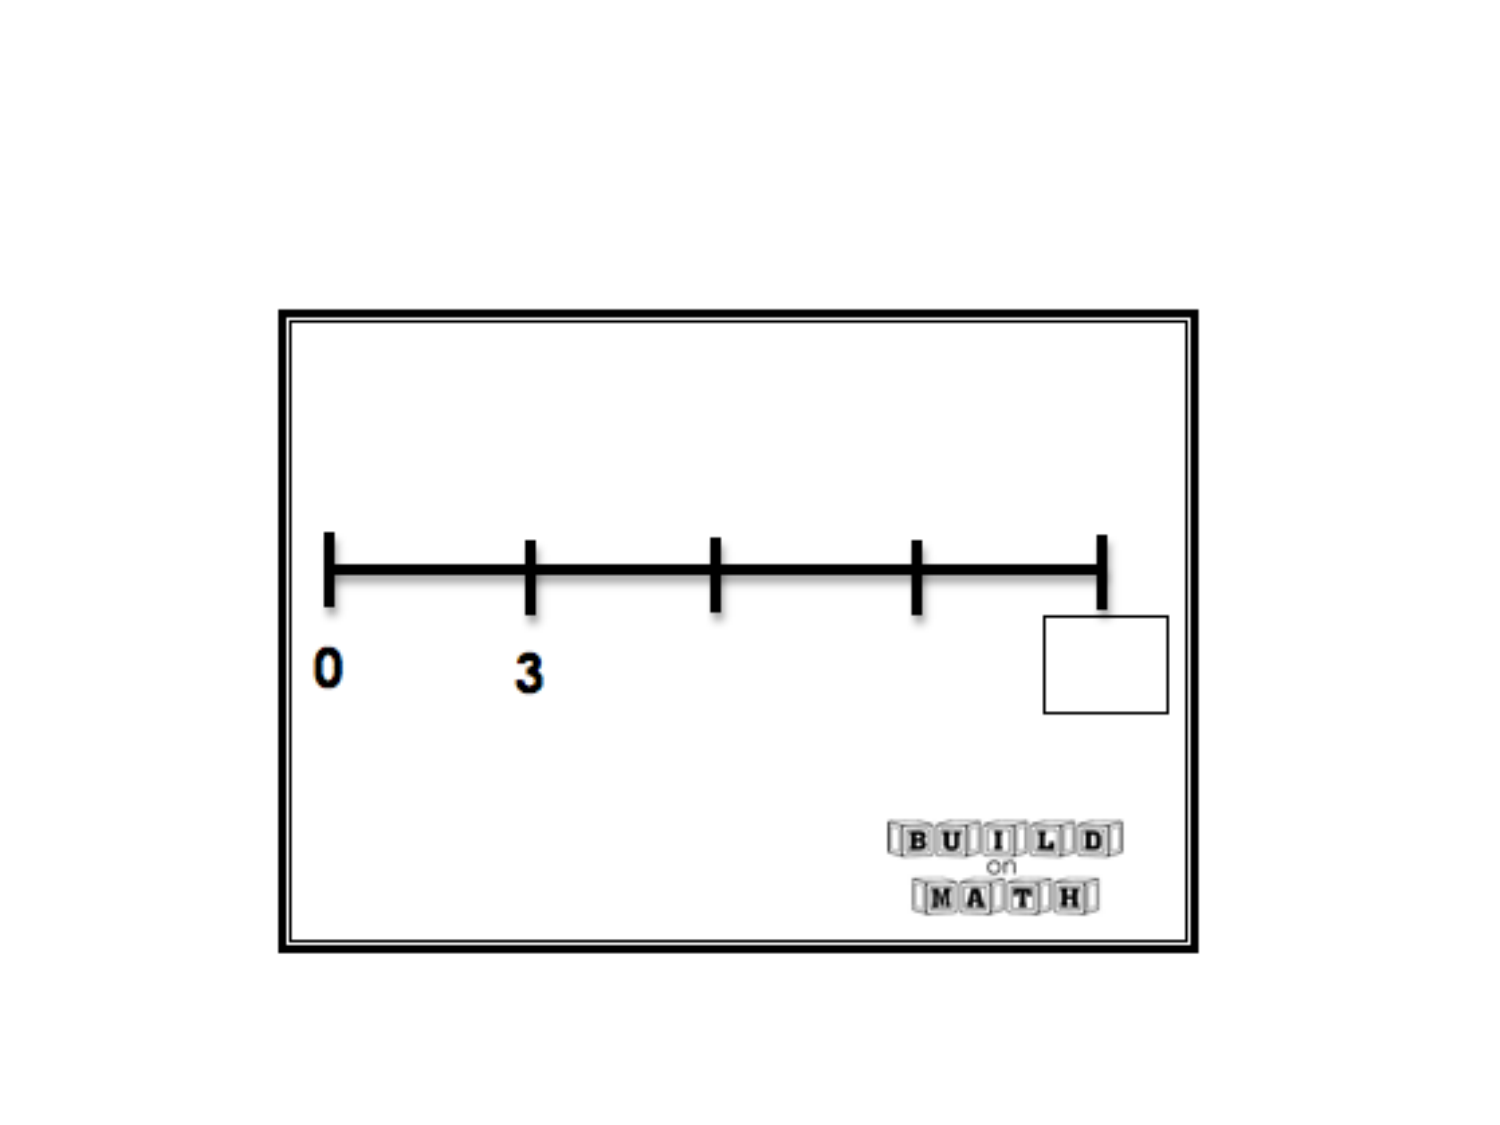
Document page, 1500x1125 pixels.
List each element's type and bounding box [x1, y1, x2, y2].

list [74, 262, 1426, 1006]
